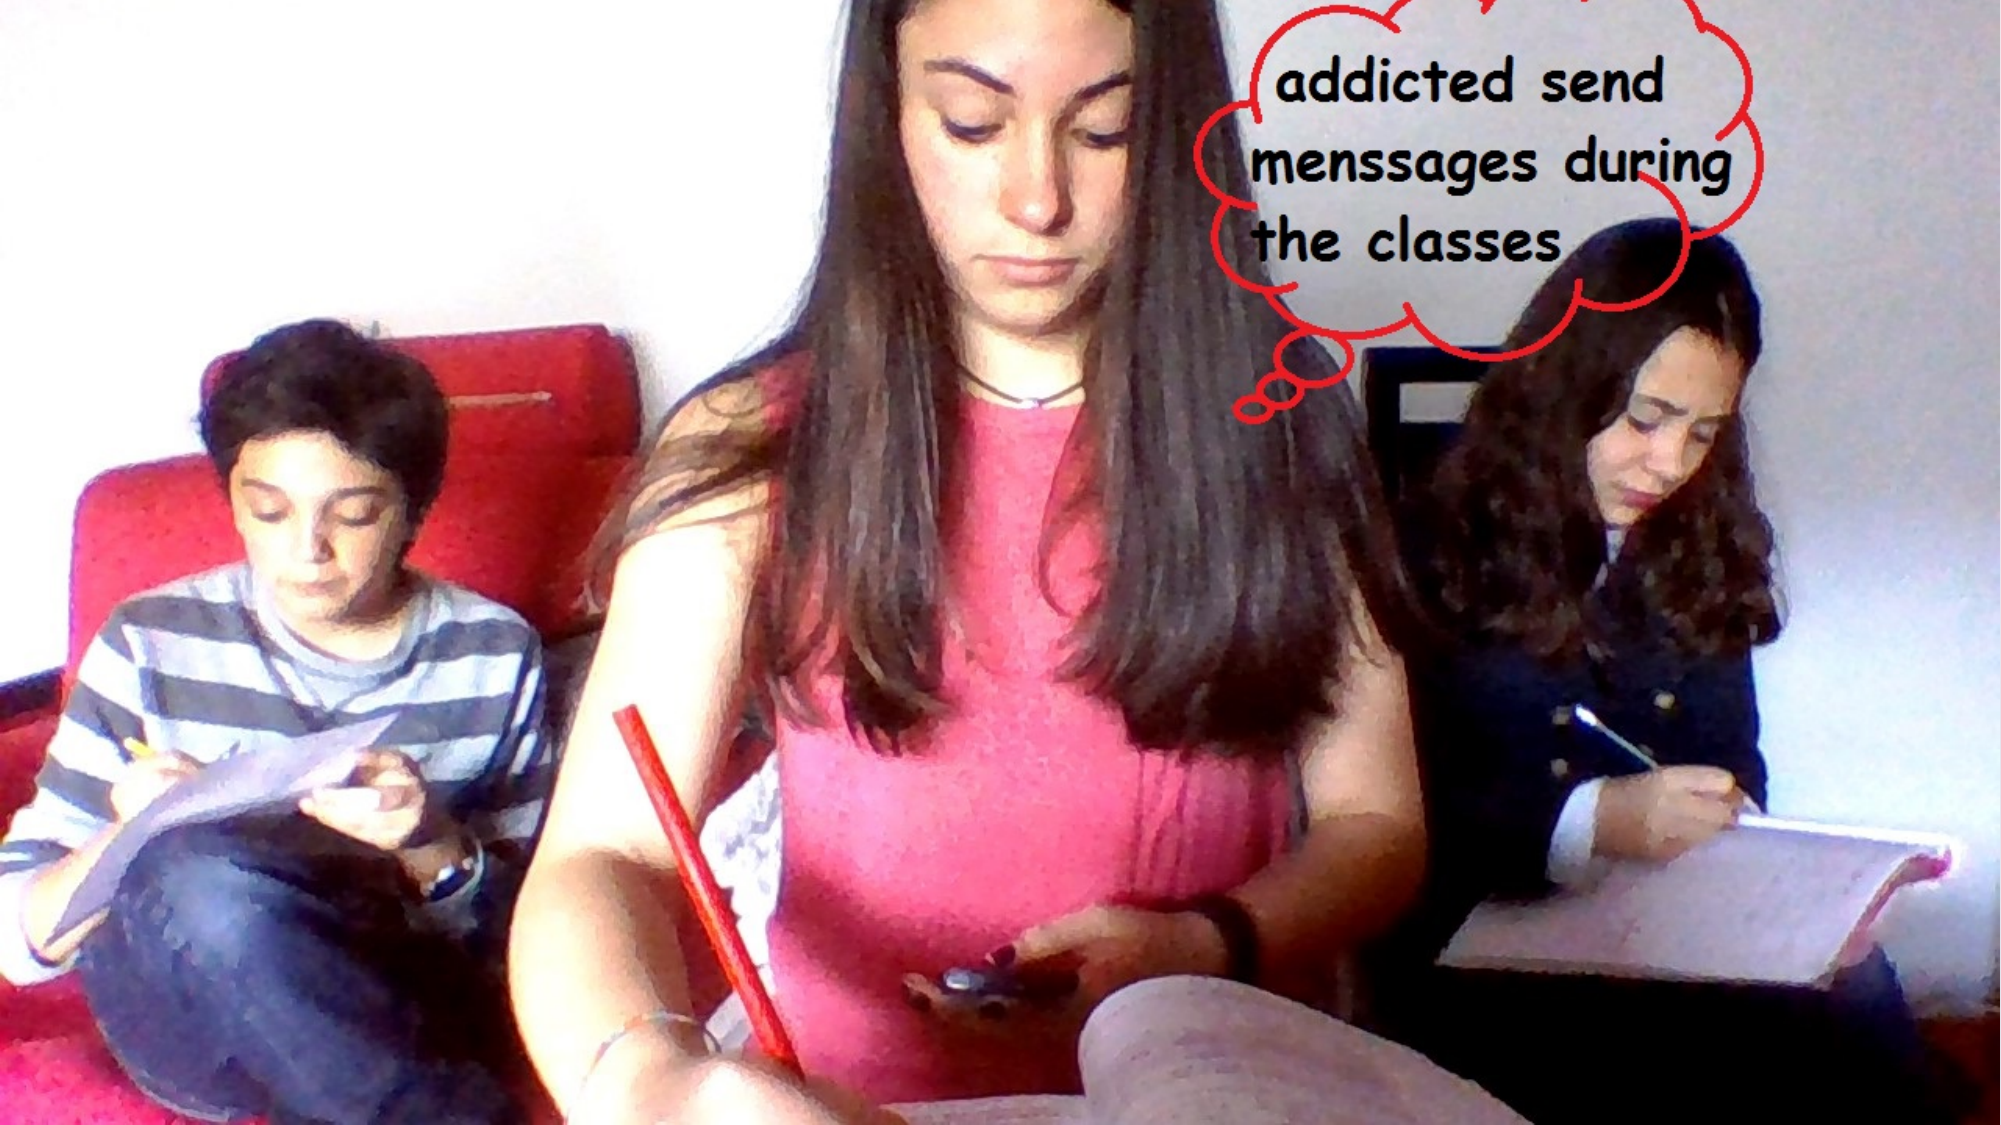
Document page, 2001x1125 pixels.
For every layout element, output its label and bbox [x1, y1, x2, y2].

list [0, 0, 2000, 1125]
